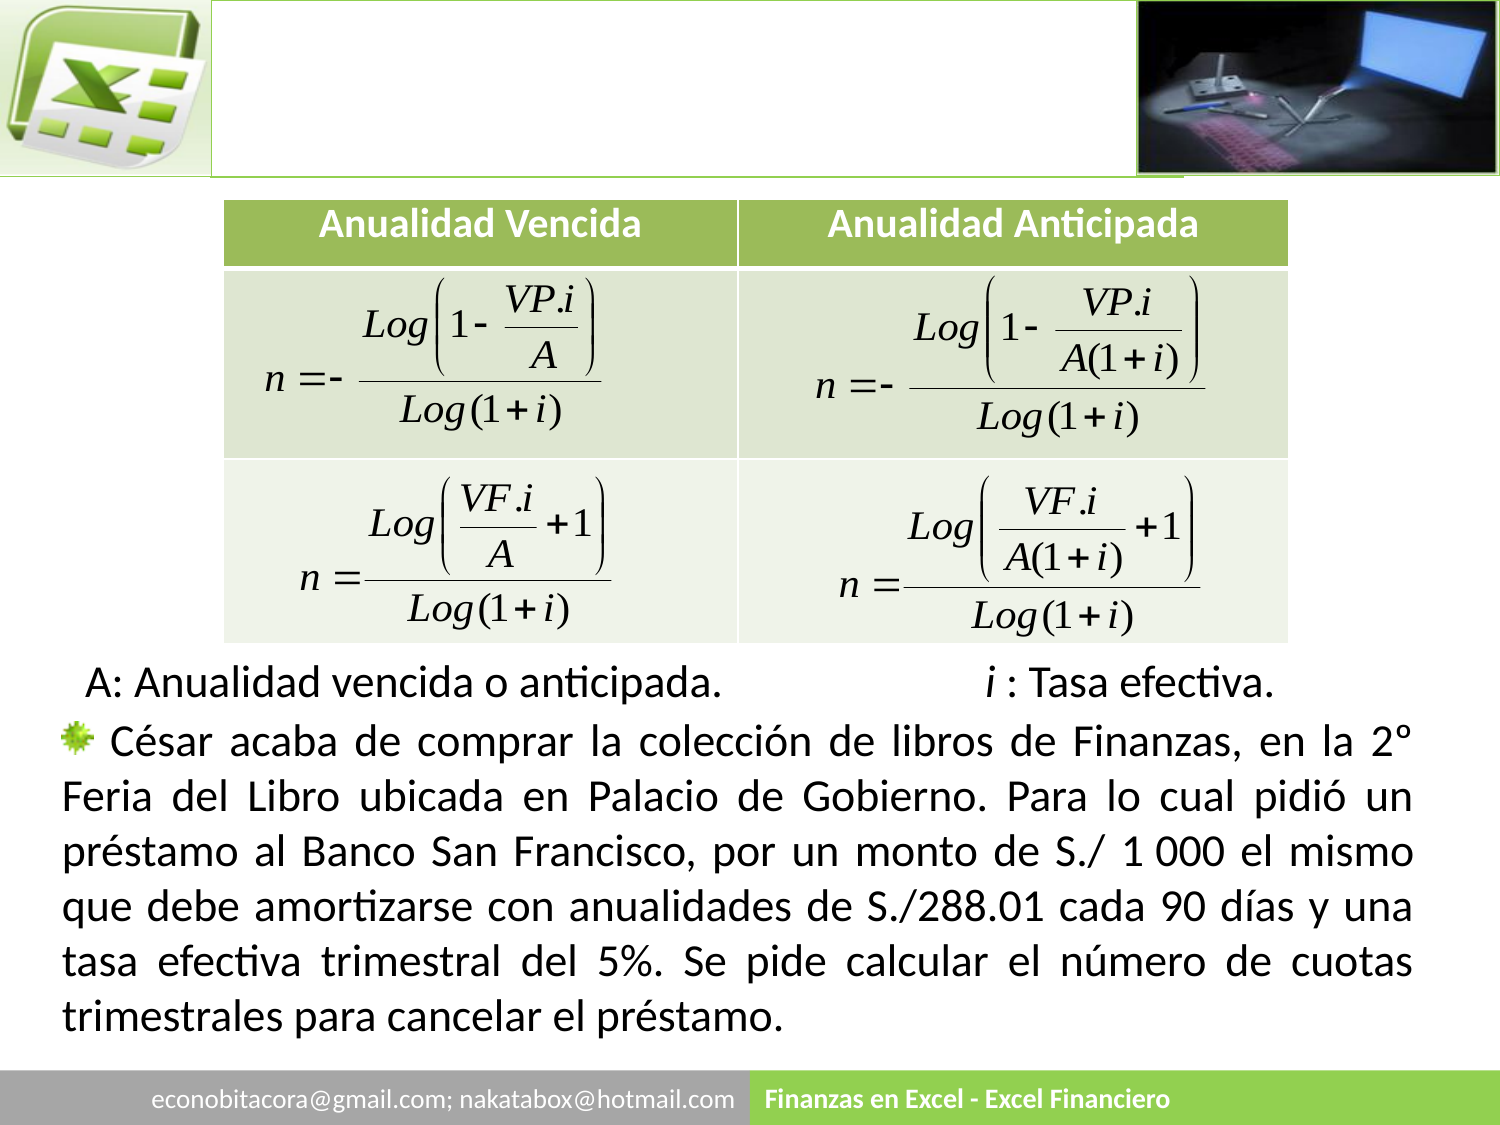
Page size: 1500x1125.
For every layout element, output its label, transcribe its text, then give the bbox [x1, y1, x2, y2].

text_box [257, 269, 610, 439]
text_box econobitacora@gmail.com; nakatabox@hotmail.com [0, 1070, 749, 1125]
table_cell [224, 460, 737, 643]
text_box César acaba de comprar la colección de libros de Finanzas, en la 2º Feria del Libro ubicada en Palacio de Gobierno. Para lo cual pidió un préstamo al Banco San Francisco, por un monto de S./ 1 000 el mismo que debe amortizarse con anualidades de S./288.01 cada 90 días y una tasa efectiva trimestral del 5%. Se pide calcular el número de cuotas trimestrales para cancelar el préstamo. [46, 703, 1430, 1032]
table_cell [739, 271, 1288, 458]
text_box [292, 468, 620, 639]
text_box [831, 468, 1209, 645]
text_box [808, 269, 1214, 446]
picture [0, 0, 212, 177]
table_cell [739, 460, 1288, 643]
table_cell [224, 271, 737, 458]
picture [61, 721, 94, 755]
table_header Anualidad Vencida [224, 200, 737, 266]
picture [1136, 0, 1500, 177]
text_box Finanzas en Excel - Excel Financiero [749, 1070, 1500, 1125]
text_box A: Anualidad vencida o anticipada. i : Tasa efectiva. [70, 644, 1395, 703]
table_header Anualidad Anticipada [739, 200, 1288, 266]
text_box [212, 0, 1134, 178]
